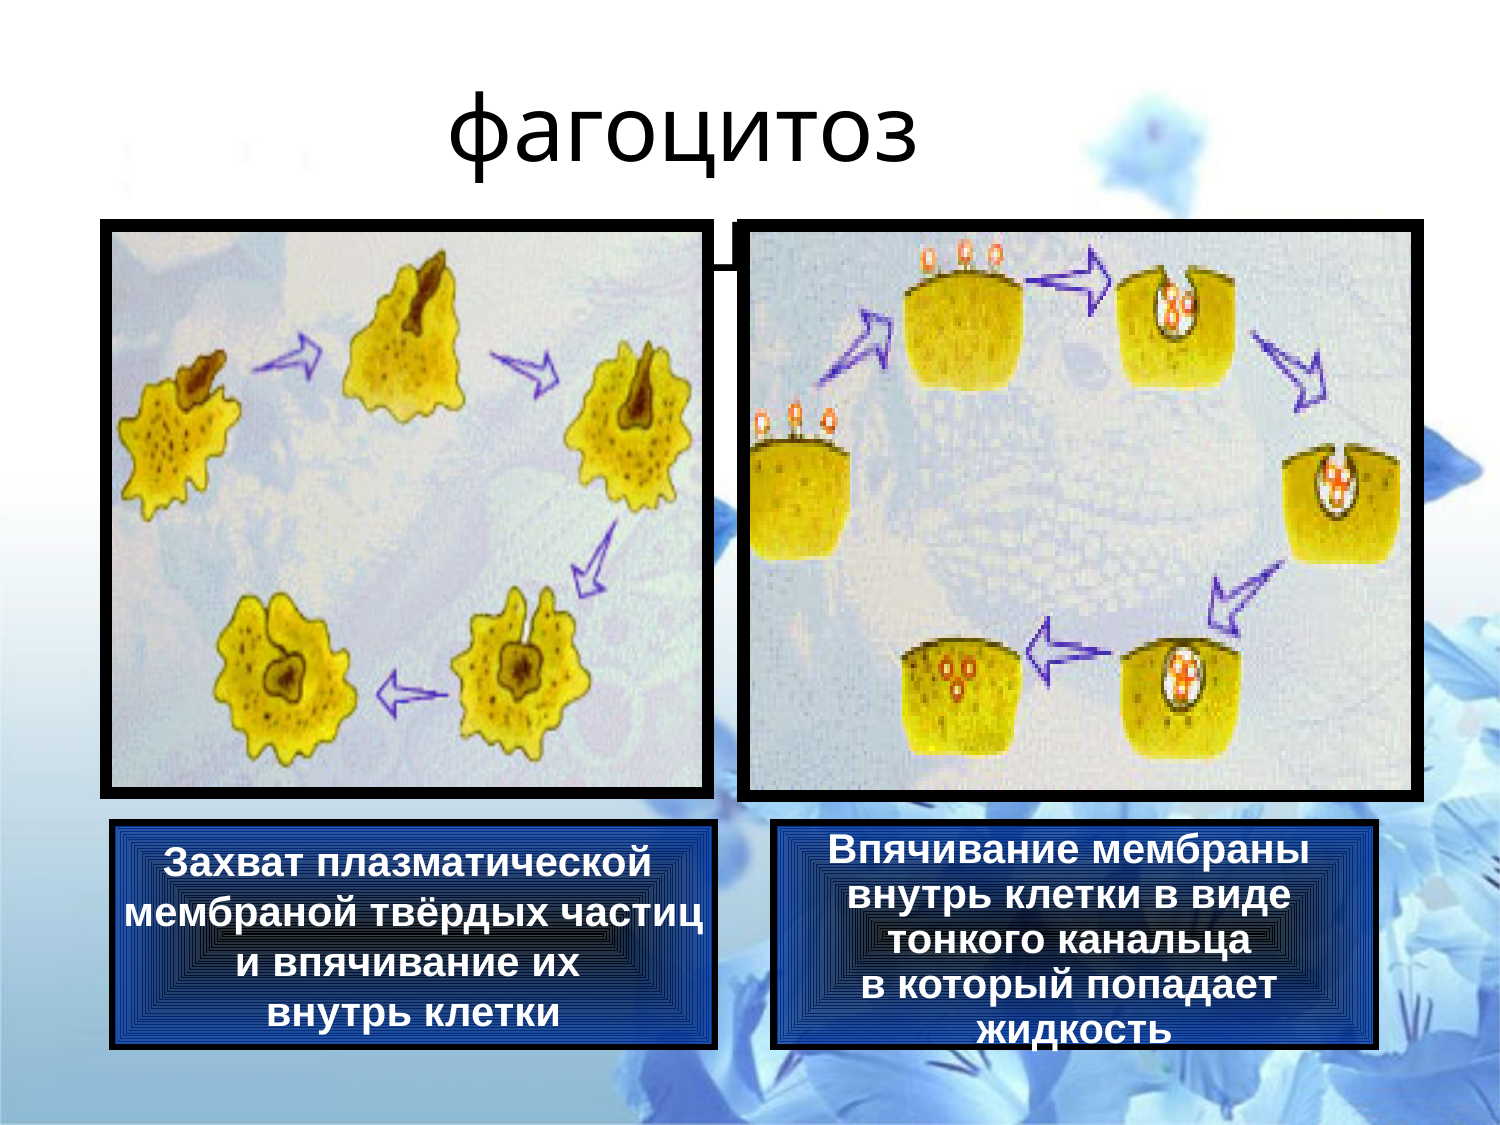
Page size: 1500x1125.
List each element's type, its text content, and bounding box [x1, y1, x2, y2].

text_box Захват плазматической мембраной твёрдых частиц и впячивание их внутрь клетки [112, 822, 715, 1047]
picture [0, 0, 1500, 1125]
text_box фагоцитоз пиноцитоз [62, 62, 1375, 200]
text_box Впячивание мембраны внутрь клетки в виде тонкого канальца в который попадает жидкость [773, 822, 1377, 1047]
